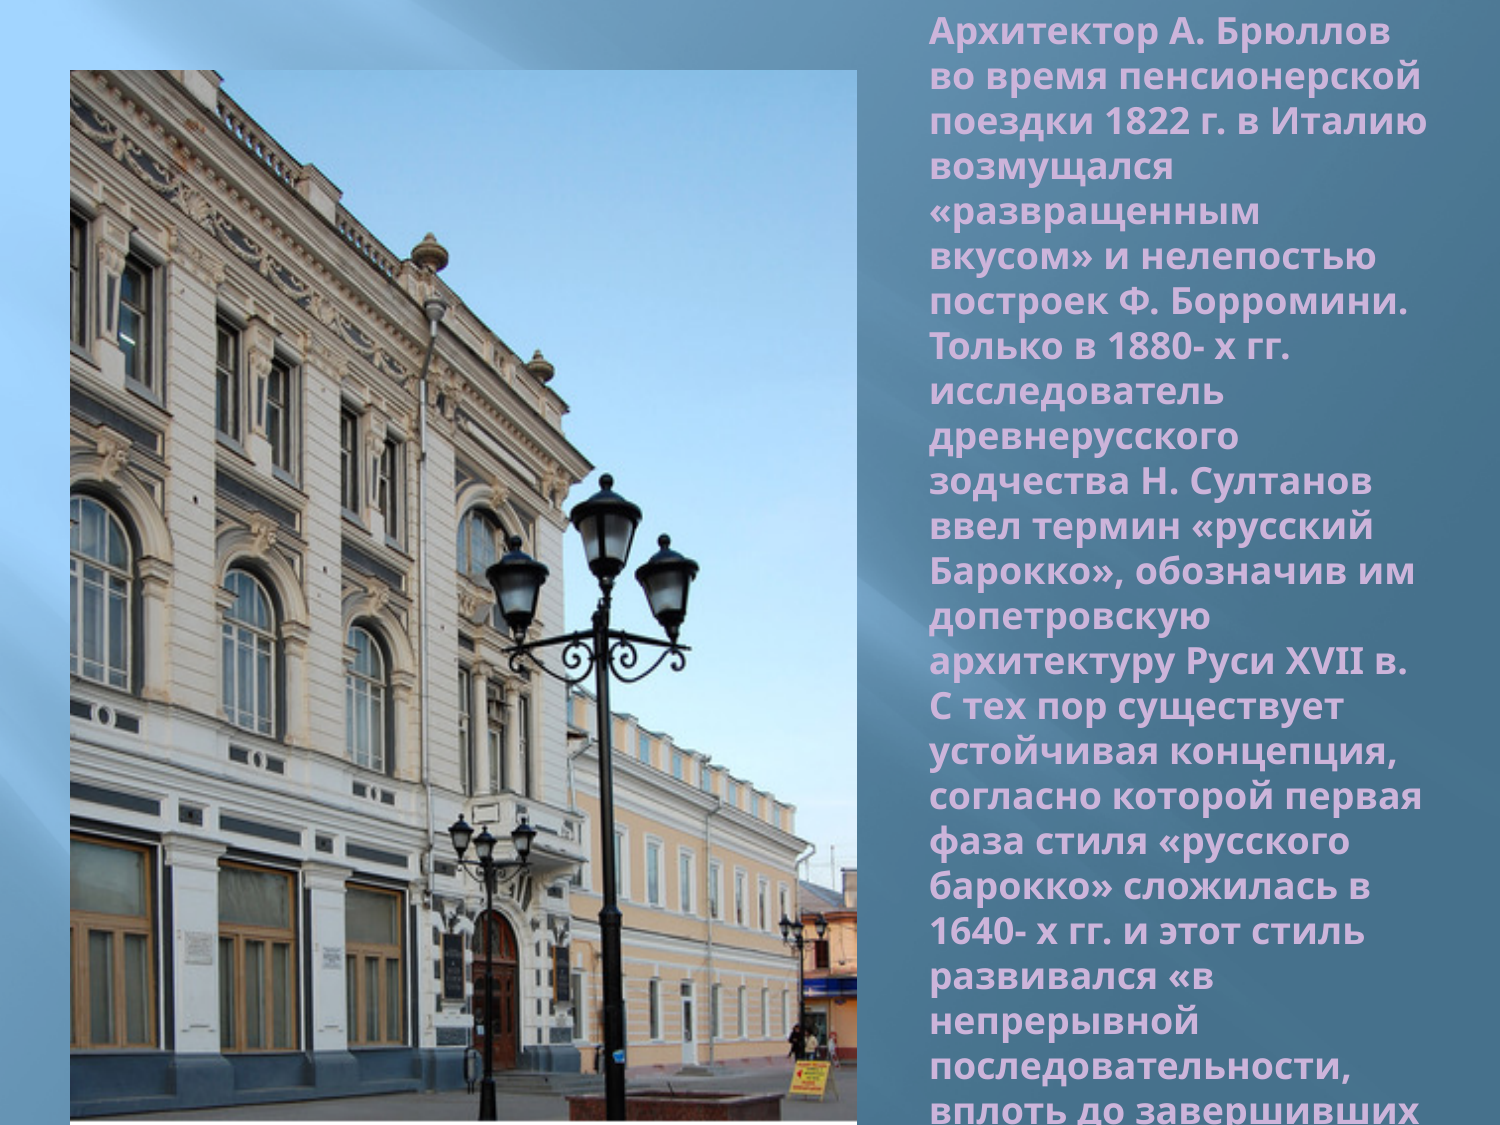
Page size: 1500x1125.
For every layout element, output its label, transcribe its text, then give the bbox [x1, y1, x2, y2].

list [70, 70, 857, 1125]
list Архитектор А. Брюллов во время пенсионерской поездки 1822 г. в Италию возмущался «развращенным вкусом» и нелепостью построек Ф. Борромини. Только в 1880- х гг. исследователь древнерусского зодчества Н. Султанов ввел термин «русский Барокко», обозначив им допетровскую архитектуру Руси XVII в. С тех пор существует устойчивая концепция, согласно которой первая фаза стиля «русского барокко» сложилась в 1640- х гг. и этот стиль развивался «в непрерывной последовательности, вплоть до завершивших его произведений В. И. Баженова». [914, 0, 1448, 856]
